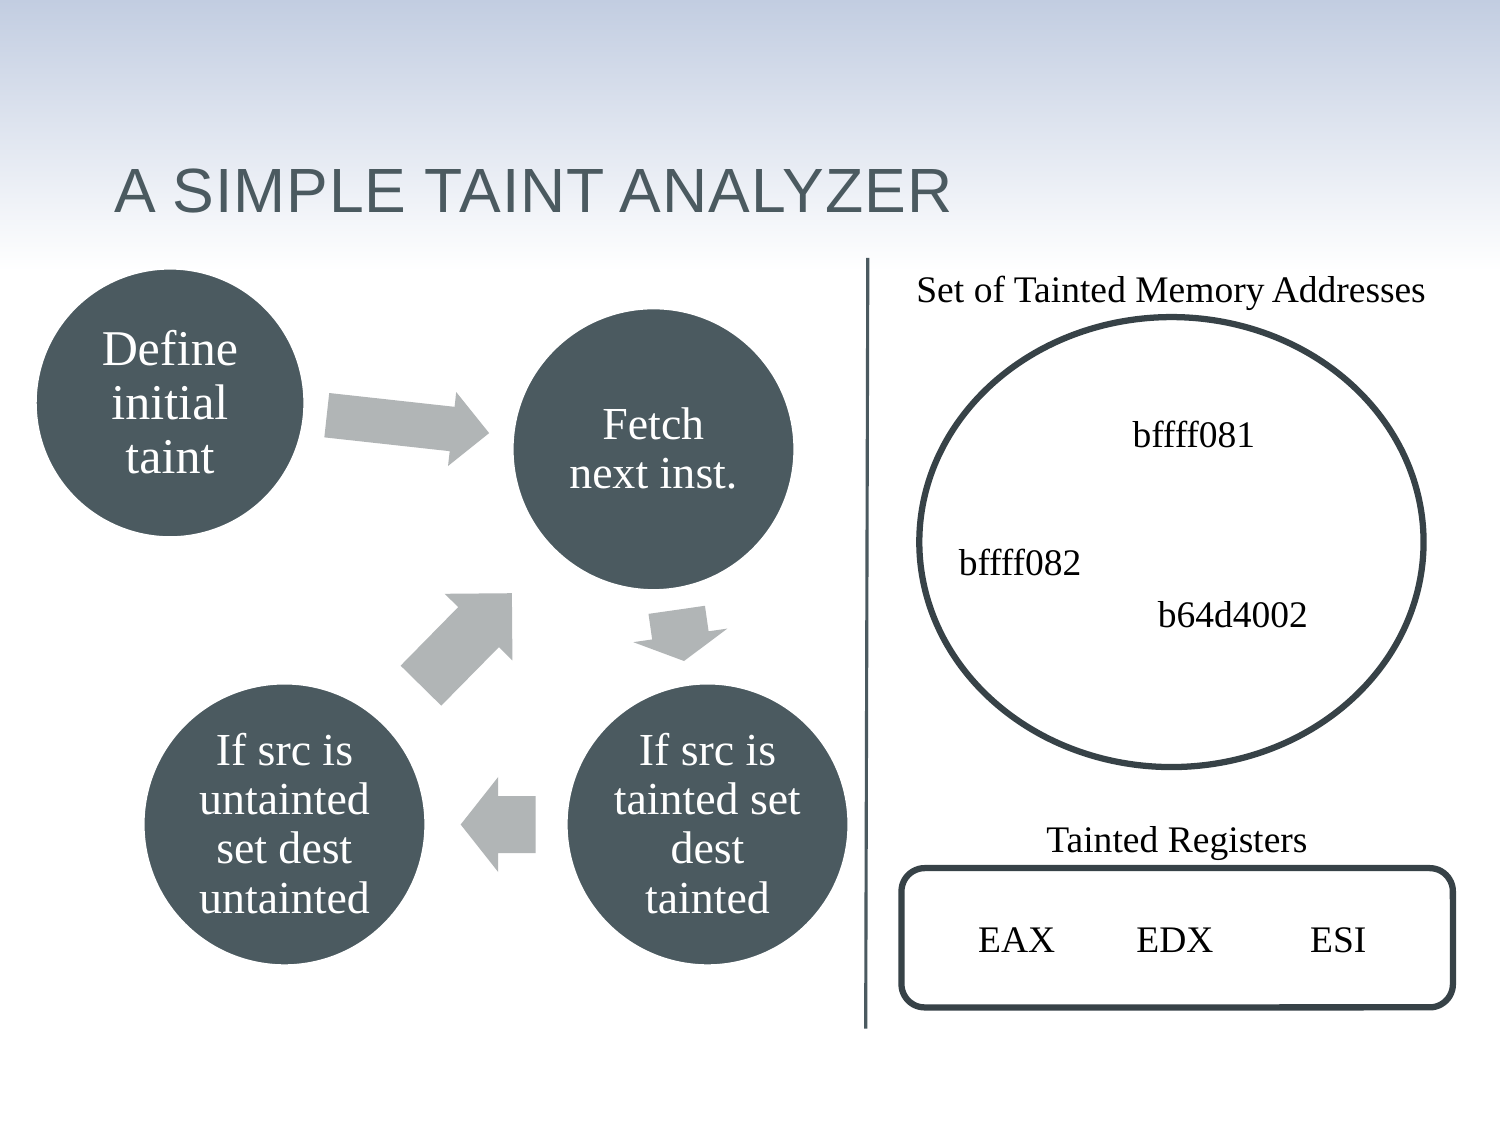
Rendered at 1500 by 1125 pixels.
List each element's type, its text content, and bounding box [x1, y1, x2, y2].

text_box Tainted Registers [975, 807, 1379, 868]
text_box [31, 268, 305, 538]
text_box EAX [963, 907, 1081, 968]
text_box bffff082 [943, 530, 1144, 590]
title A simple taint analyzer [99, 45, 1400, 233]
text_box [900, 867, 1454, 1009]
text_box [918, 318, 1425, 768]
text_box ESI [1295, 907, 1413, 968]
text_box b64d4002 [1143, 583, 1343, 643]
text_box EDX [1121, 907, 1239, 968]
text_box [143, 287, 849, 995]
text_box Set of Tainted Memory Addresses [895, 257, 1448, 318]
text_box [370, 342, 446, 507]
text_box bffff081 [1117, 402, 1317, 463]
